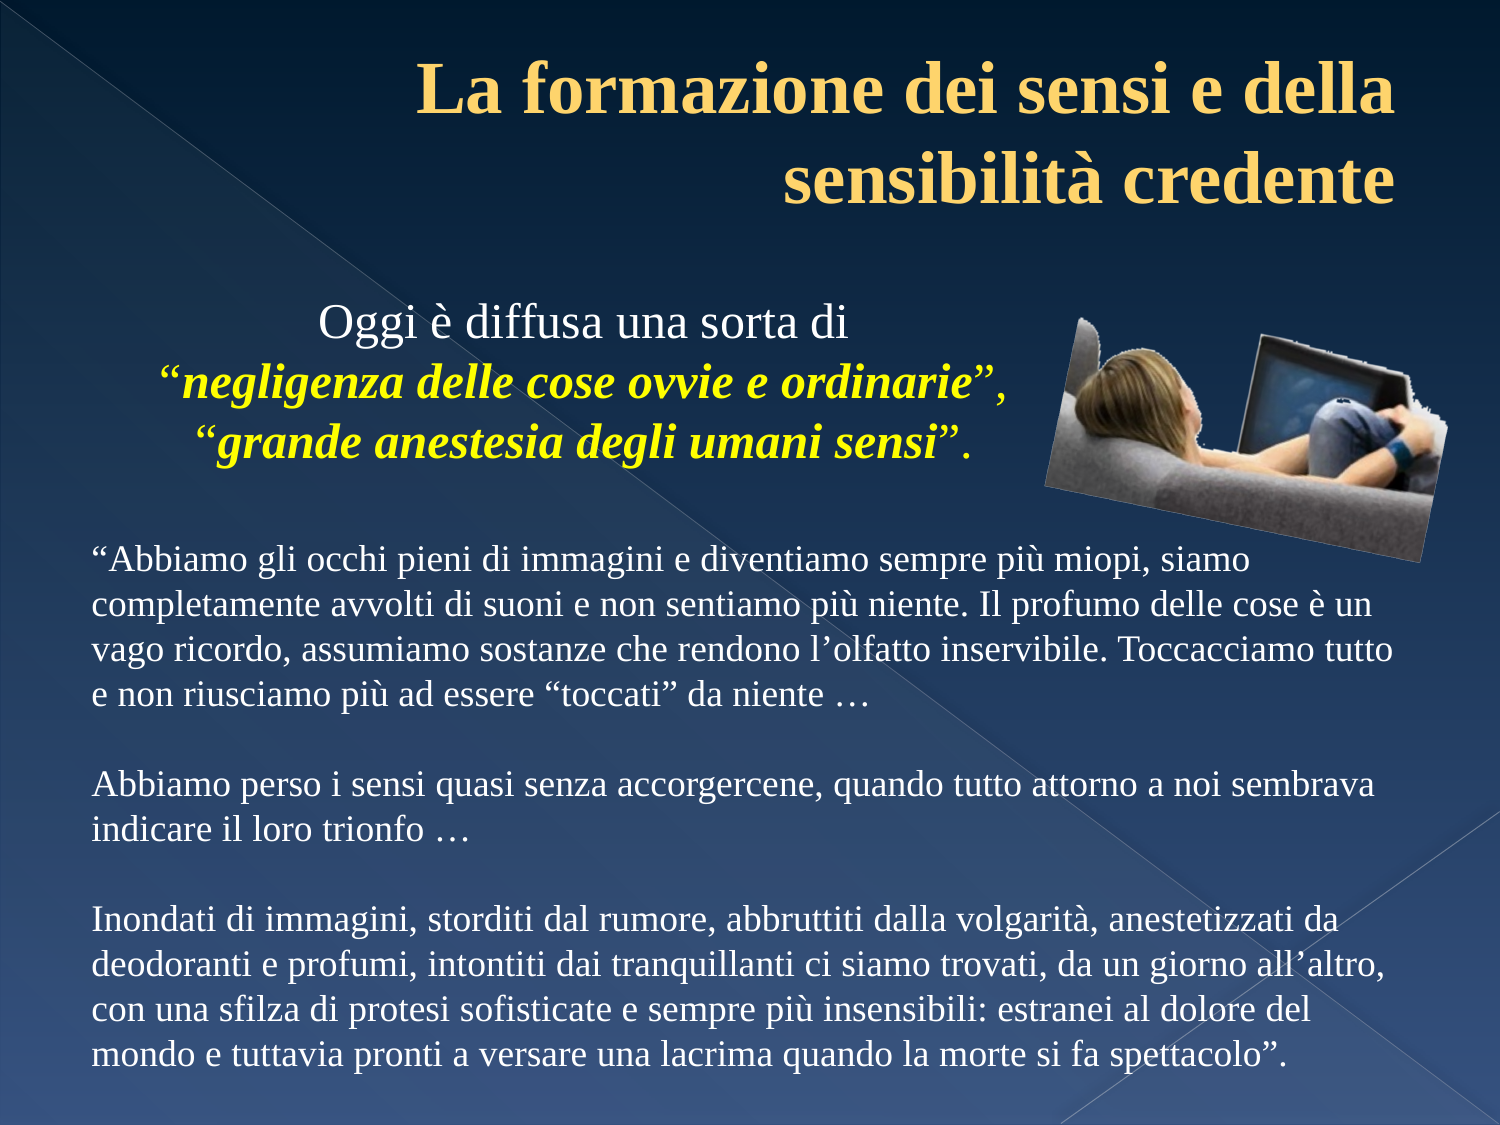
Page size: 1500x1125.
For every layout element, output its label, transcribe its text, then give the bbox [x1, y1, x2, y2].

text_box La formazione dei sensi e della sensibilità credente [383, 30, 1412, 226]
picture [1046, 261, 1465, 562]
text_box “Abbiamo gli occhi pieni di immagini e diventiamo sempre più miopi, siamo completamente avvolti di suoni e non sentiamo più niente. Il profumo delle cose è un vago ricordo, assumiamo sostanze che rendono l’olfatto inservibile. Toccacciamo tutto e non riusciamo più ad essere “toccati” da niente … Abbiamo perso i sensi quasi senza accorgercene, quando tutto attorno a noi sembrava indicare il loro trionfo … Inondati di immagini, storditi dal rumore, abbruttiti dalla volgarità, anestetizzati da deodoranti e profumi, intontiti dai tranquillanti ci siamo trovati, da un giorno all’altro, con una sfilza di protesi sofisticate e sempre più insensibili: estranei al dolore del mondo e tuttavia pronti a versare una lacrima quando la morte si fa spettacolo”. [76, 527, 1412, 1082]
text_box Oggi è diffusa una sorta di “negligenza delle cose ovvie e ordinarie”, “grande anestesia degli umani sensi”. [0, 221, 1341, 504]
